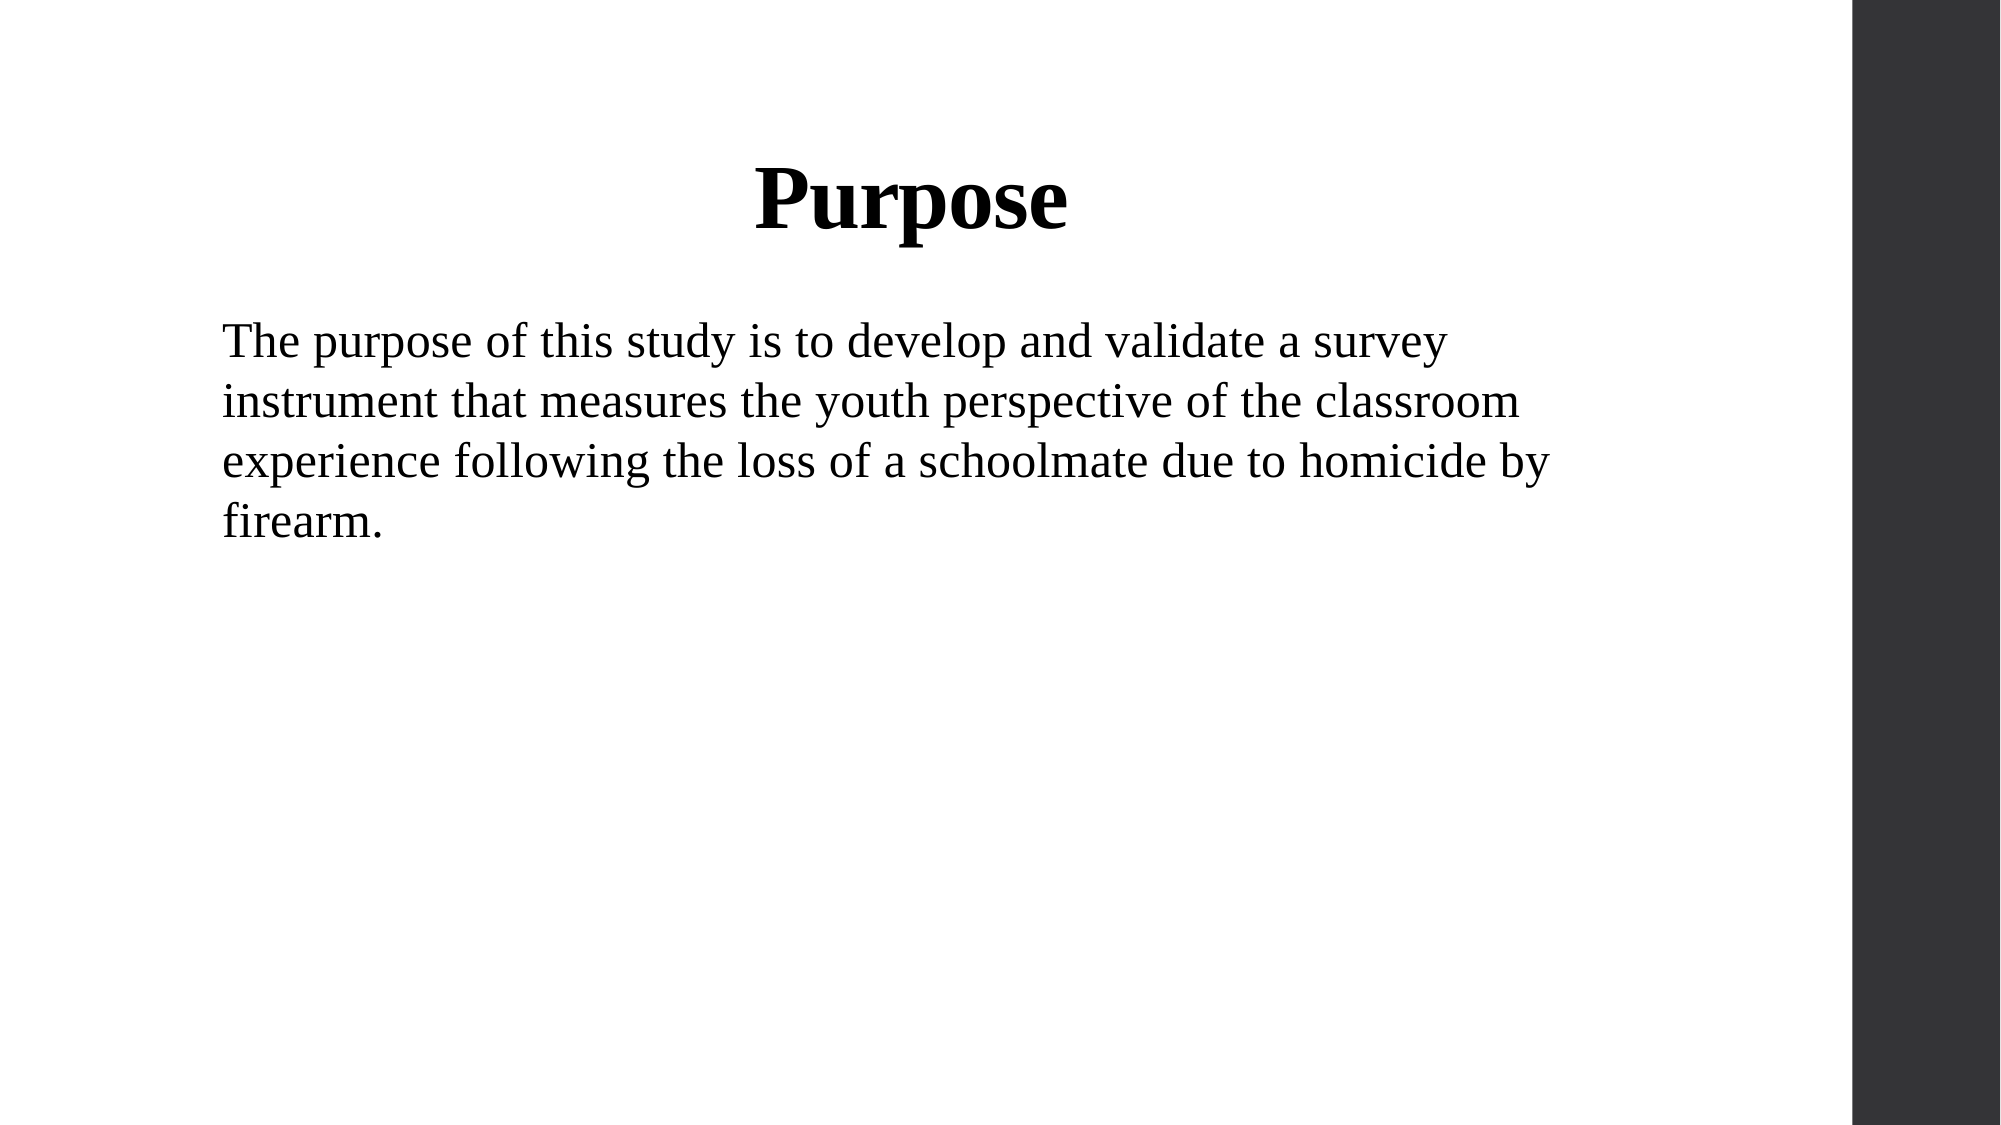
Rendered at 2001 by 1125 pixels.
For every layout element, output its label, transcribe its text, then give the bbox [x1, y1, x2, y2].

list The purpose of this study is to develop and validate a survey instrument that measures the youth perspective of the classroom experience following the loss of a schoolmate due to homicide by firearm. [206, 299, 1617, 1014]
title Purpose [116, 38, 1707, 257]
